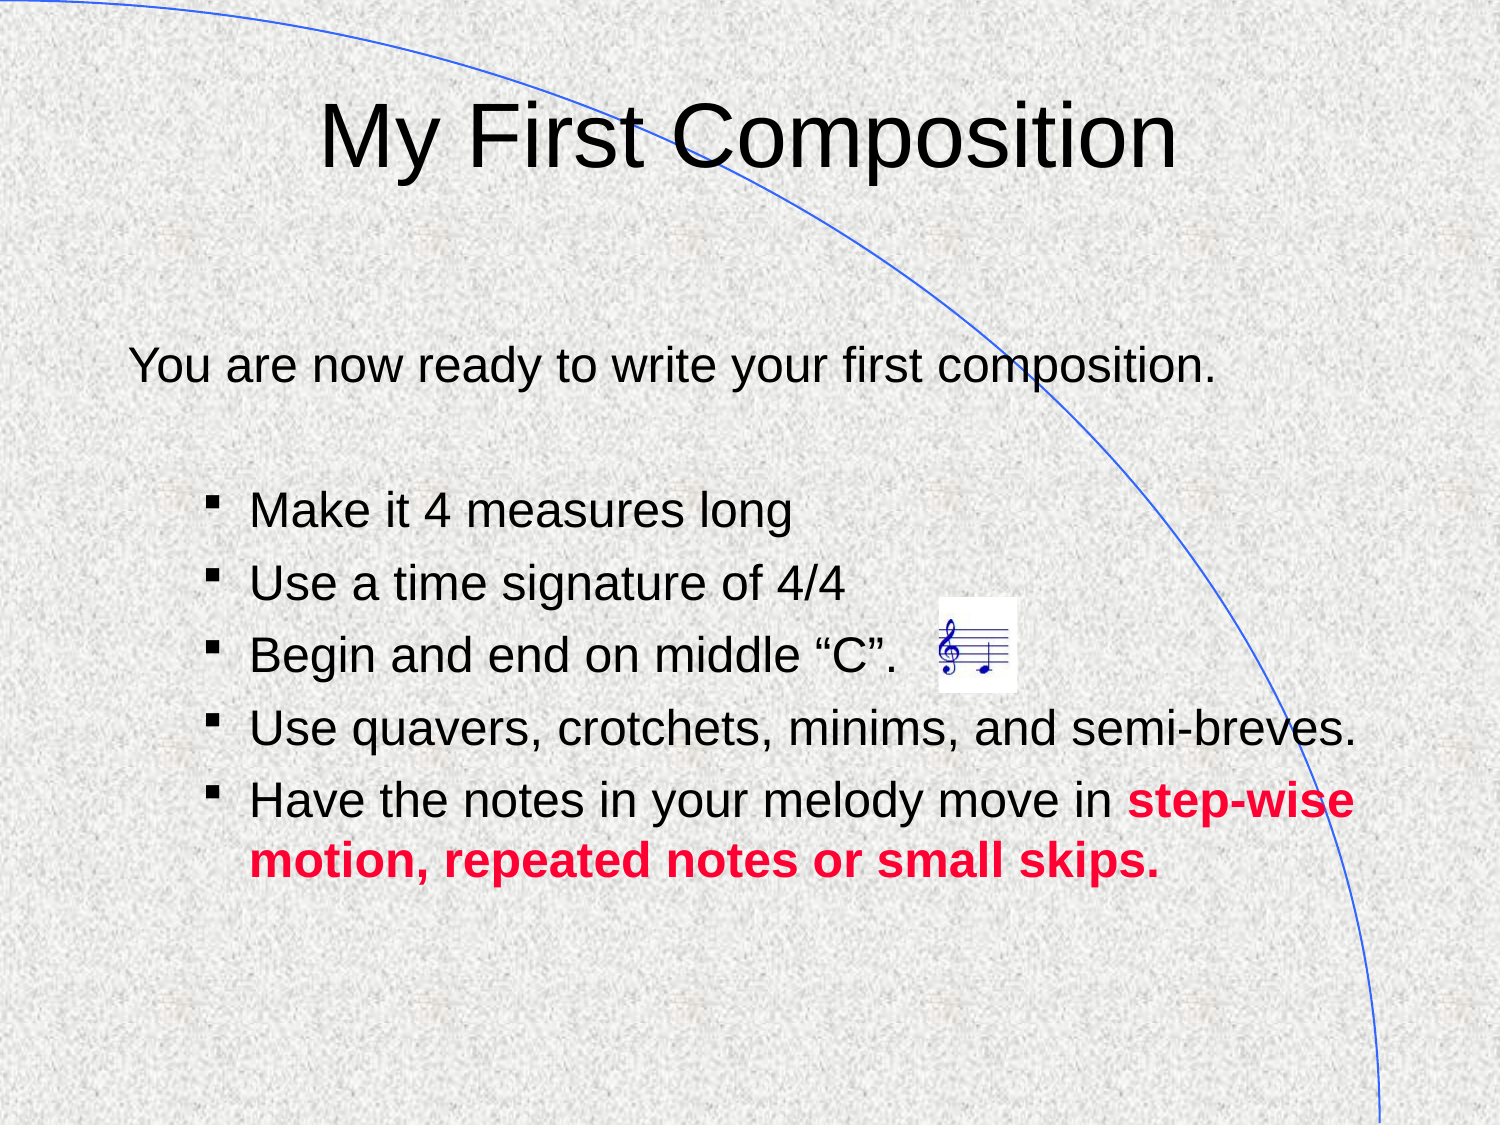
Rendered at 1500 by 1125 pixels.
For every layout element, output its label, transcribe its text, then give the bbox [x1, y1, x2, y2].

list You are now ready to write your first composition. Make it 4 measures long Use a time signature of 4/4 Begin and end on middle “C”. Use quavers, crotchets, minims, and semi-breves. Have the notes in your melody move in step-wise motion, repeated notes or small skips. [112, 324, 1388, 1001]
picture [0, 0, 1500, 1125]
picture [938, 597, 1018, 693]
title My First Composition [49, 68, 1451, 195]
